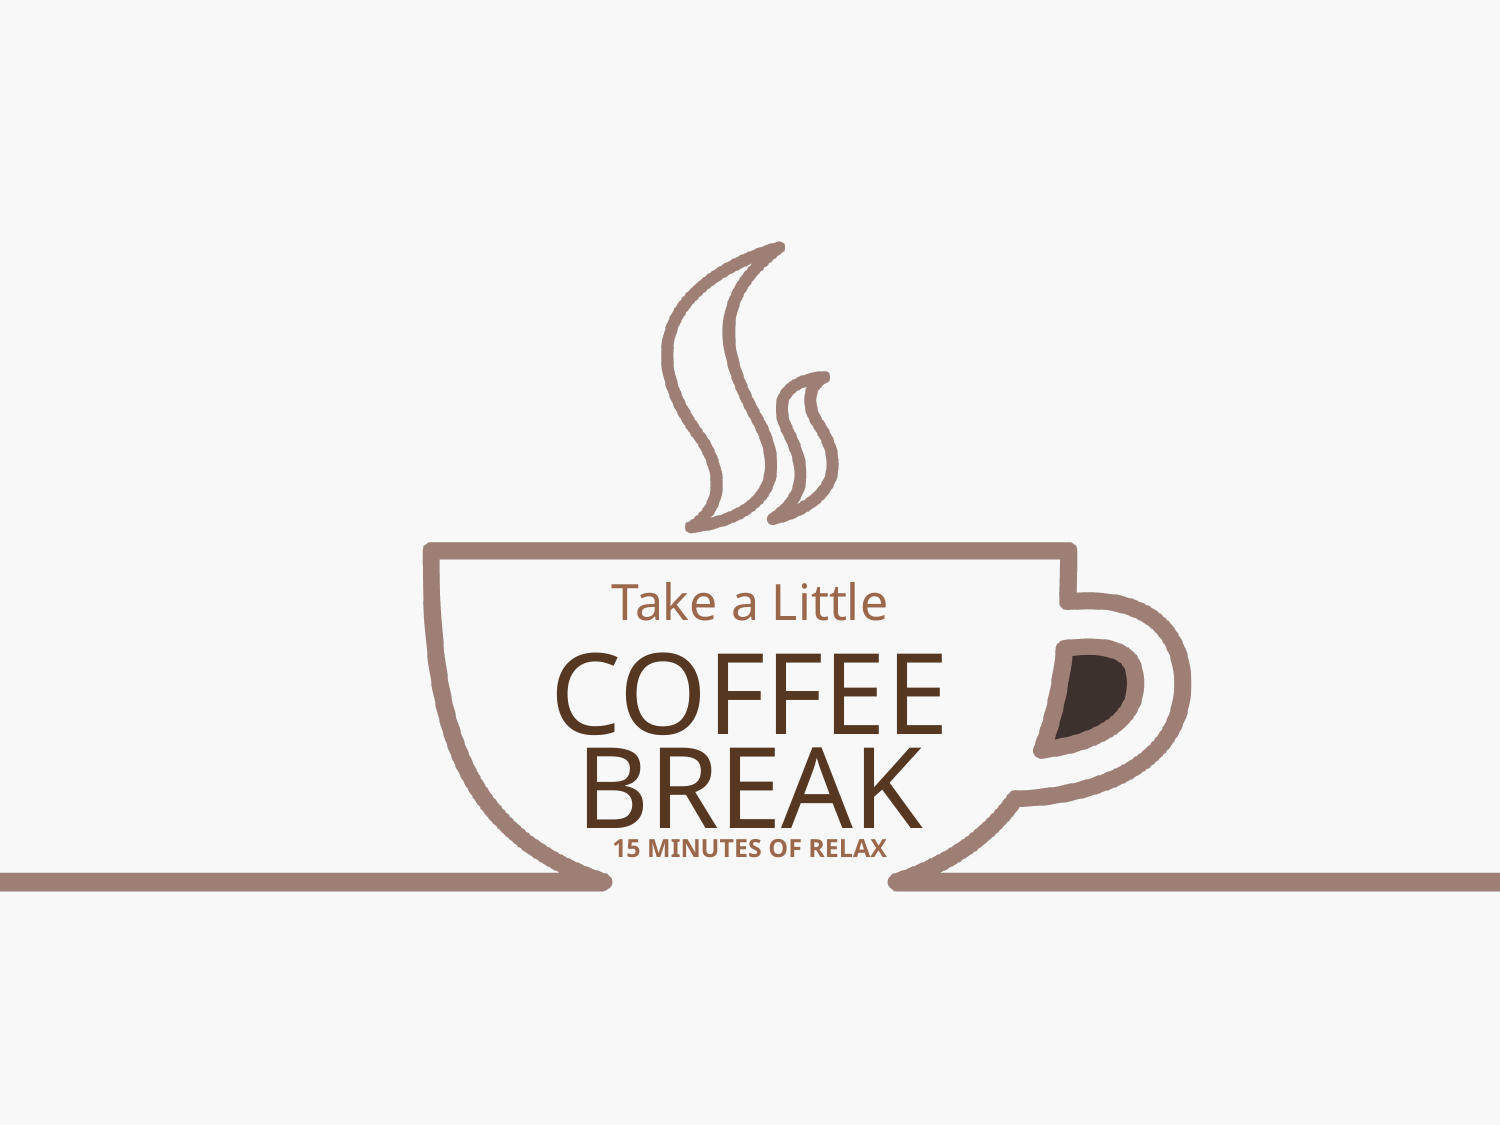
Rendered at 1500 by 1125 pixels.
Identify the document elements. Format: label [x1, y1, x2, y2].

picture [0, 187, 1500, 938]
